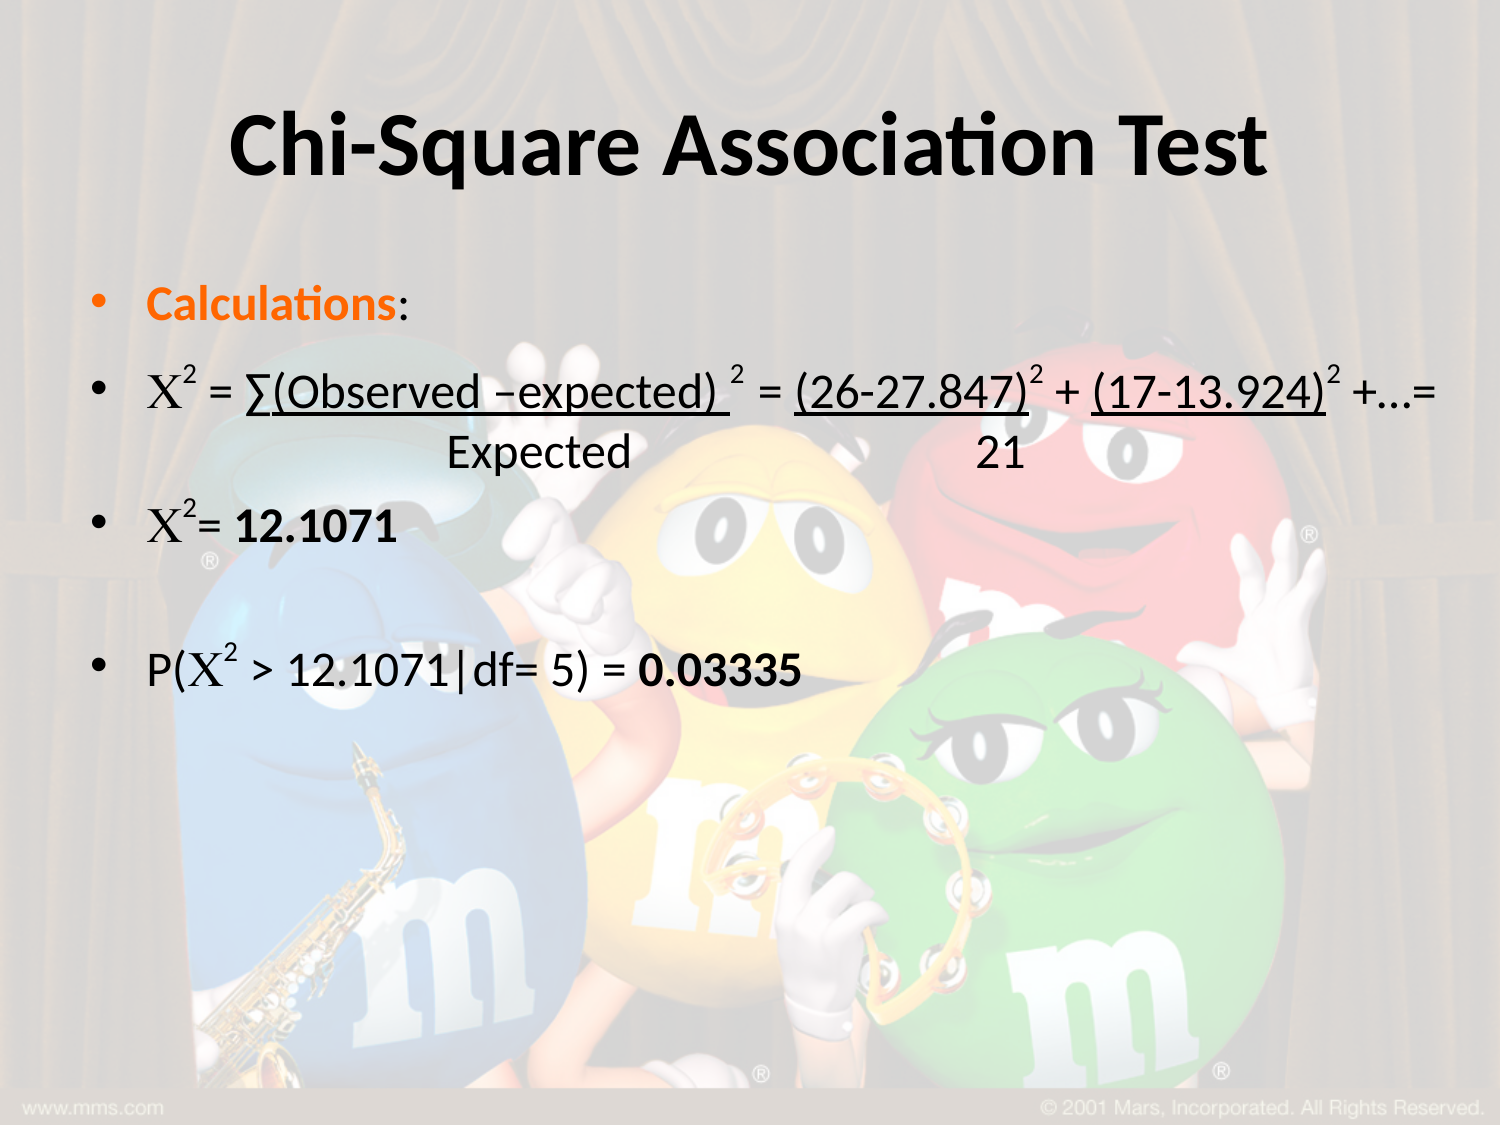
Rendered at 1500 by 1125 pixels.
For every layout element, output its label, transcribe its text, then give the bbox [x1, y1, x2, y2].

title Chi-Square Association Test [75, 45, 1425, 233]
list Calculations: 2 = ∑(Observed –expected) 2 = (26-27.847)2 + (17-13.924)2 +…= Expected 21 2= 12.1071 P(2 > 12.1071|df= 5) = 0.03335 [75, 262, 1475, 1005]
